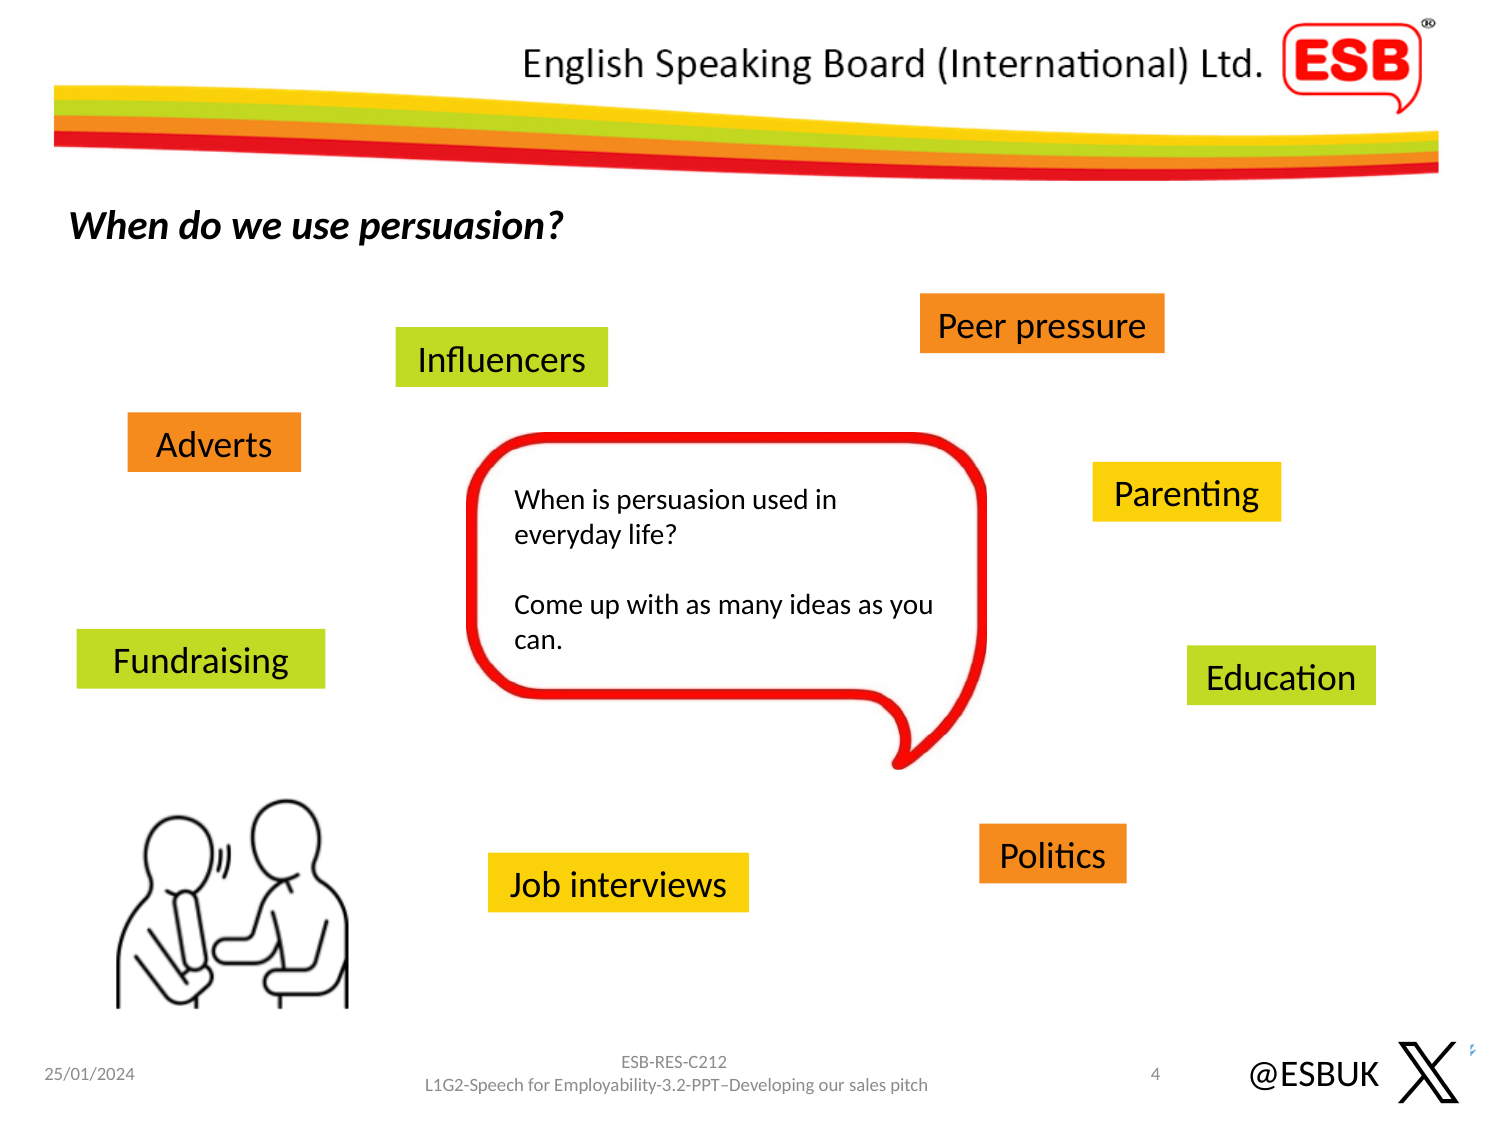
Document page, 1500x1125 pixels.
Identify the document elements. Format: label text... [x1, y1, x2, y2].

picture [1390, 1029, 1476, 1116]
slide_number 4 [930, 1042, 1176, 1103]
footer ESB-RES-C212 L1G2-Speech for Employability-3.2-PPT–Developing our sales pitch [395, 1042, 930, 1103]
text_box Parenting [1092, 461, 1282, 522]
text_box Fundraising [76, 628, 326, 689]
picture [0, 0, 1500, 189]
text_box Influencers [395, 327, 609, 387]
text_box Peer pressure [920, 293, 1165, 354]
text_box Job interviews [488, 852, 749, 913]
picture [104, 786, 366, 1028]
title When do we use persuasion? [53, 196, 1347, 257]
text_box Adverts [127, 412, 302, 472]
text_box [466, 432, 987, 770]
text_box Politics [979, 823, 1127, 884]
text_box Education [1187, 645, 1376, 706]
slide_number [29, 1042, 367, 1103]
